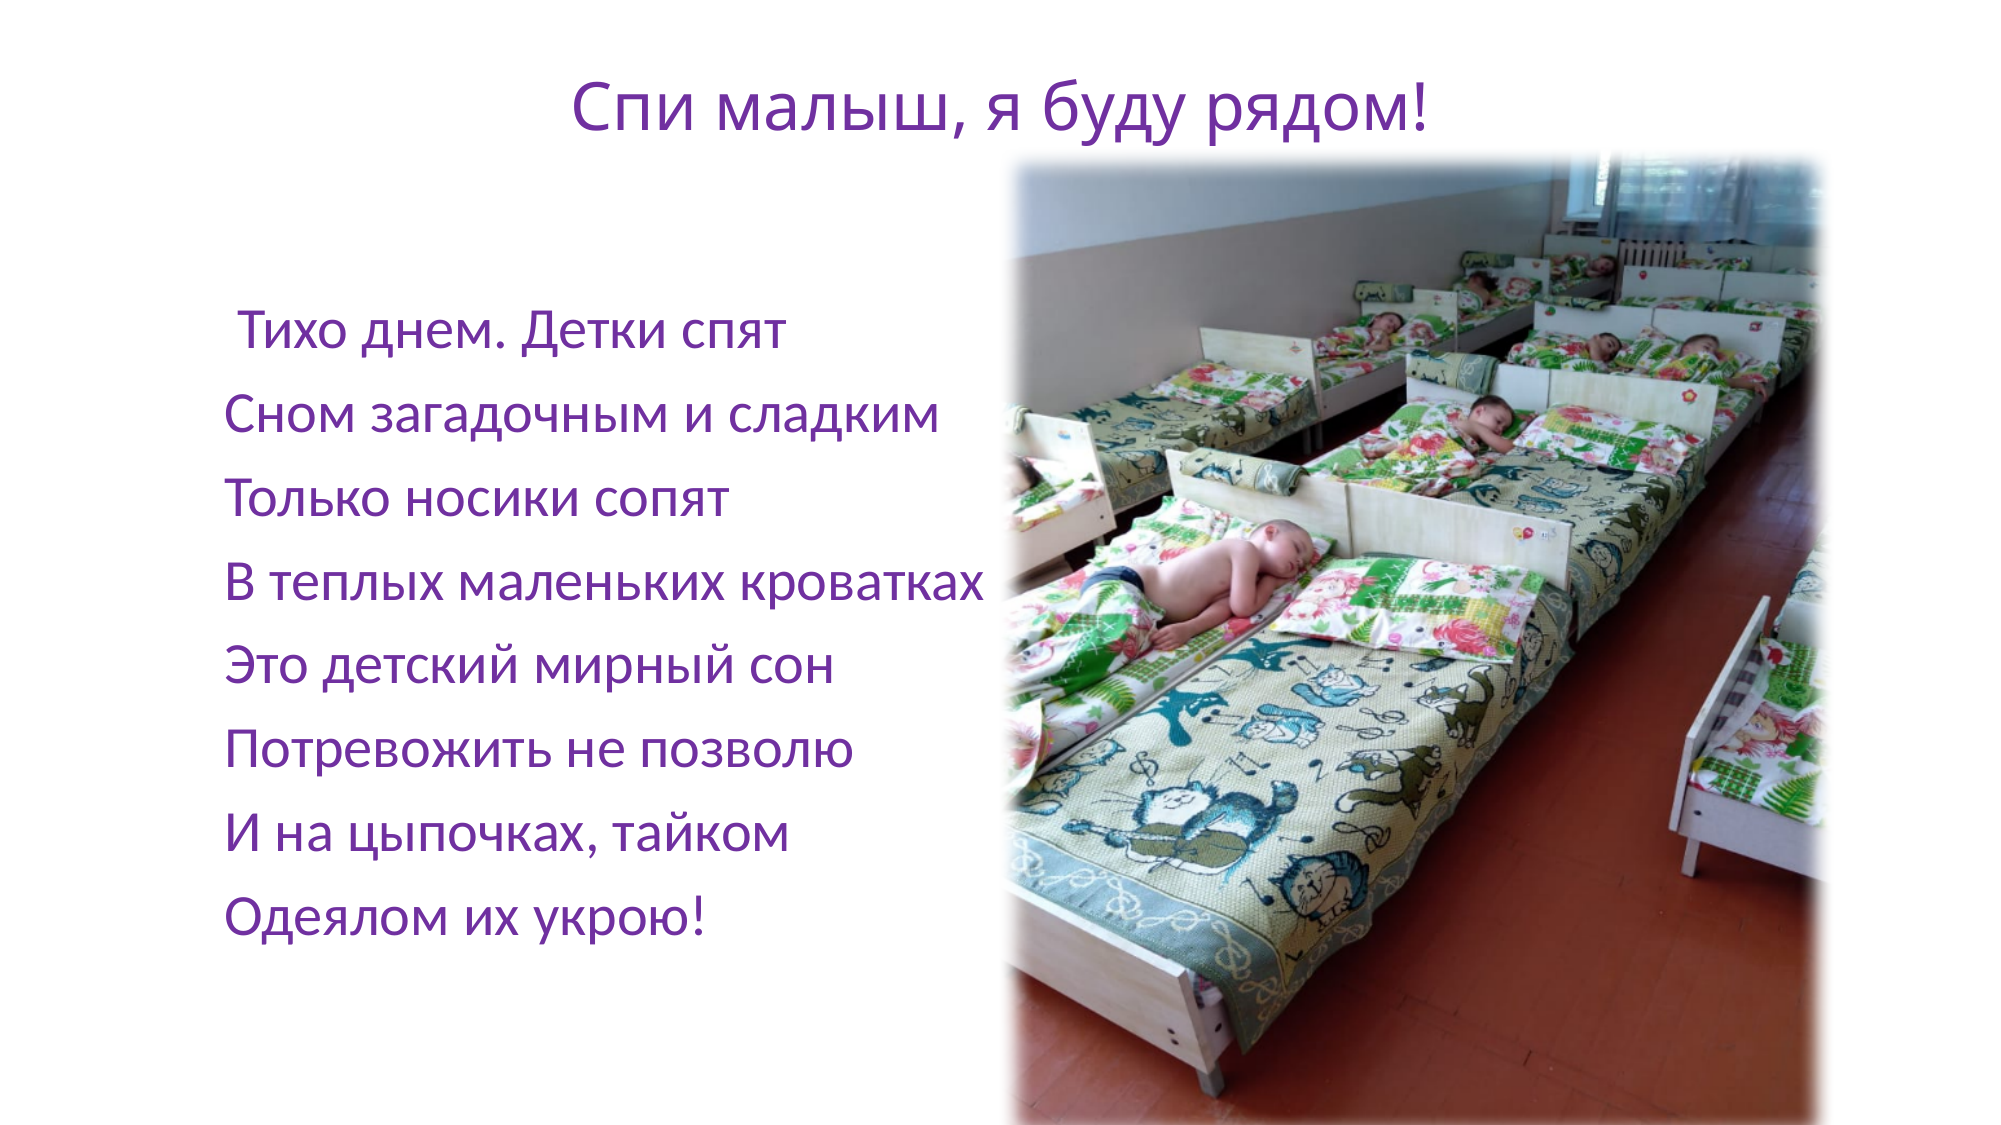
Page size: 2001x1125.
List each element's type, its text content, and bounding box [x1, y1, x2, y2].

title Спи малыш, я буду рядом! [137, 0, 1863, 218]
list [999, 147, 1834, 1125]
list Тихо днем. Детки спят Сном загадочным и сладким Только носики сопят В теплых маленьких кроватках Это детский мирный сон Потревожить не позволю И на цыпочках, тайком Одеялом их укрою! [209, 290, 999, 1005]
